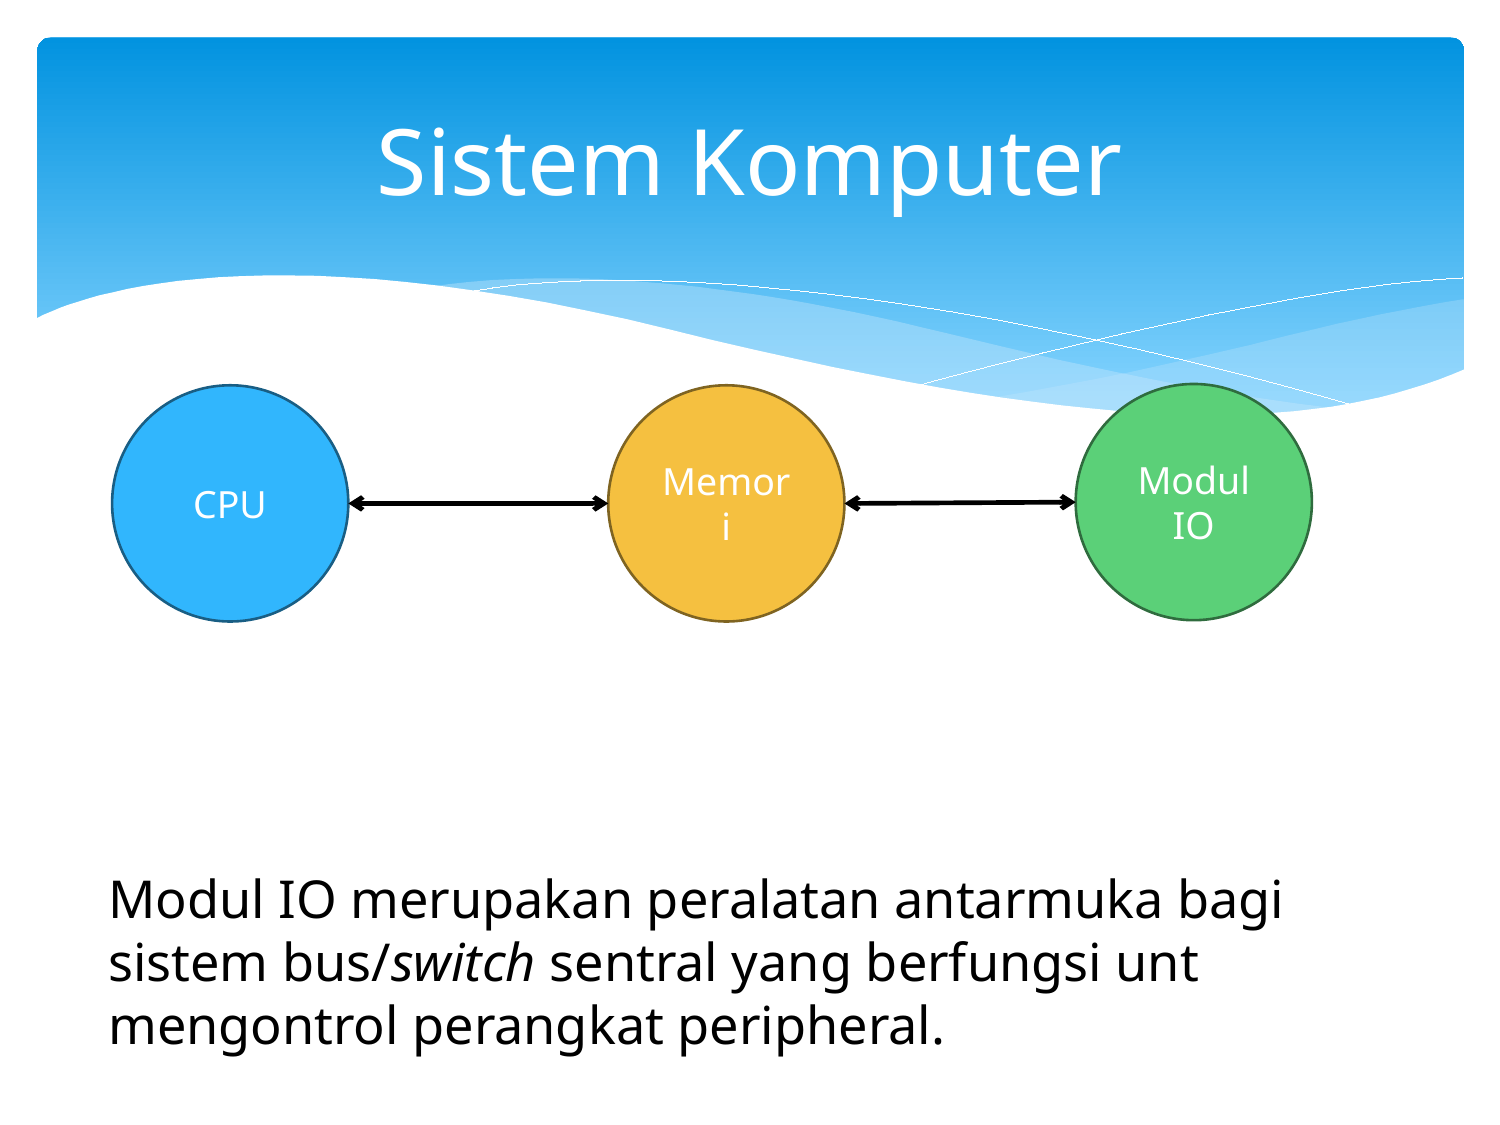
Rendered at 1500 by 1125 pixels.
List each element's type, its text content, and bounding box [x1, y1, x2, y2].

text_box Modul IO merupakan peralatan antarmuka bagi sistem bus/switch sentral yang berfungsi unt mengontrol perangkat peripheral. [93, 857, 1444, 1064]
title Sistem Komputer [75, 55, 1425, 261]
text_box Modul IO [1074, 382, 1314, 622]
text_box CPU [110, 383, 350, 623]
text_box Memori [606, 383, 846, 623]
